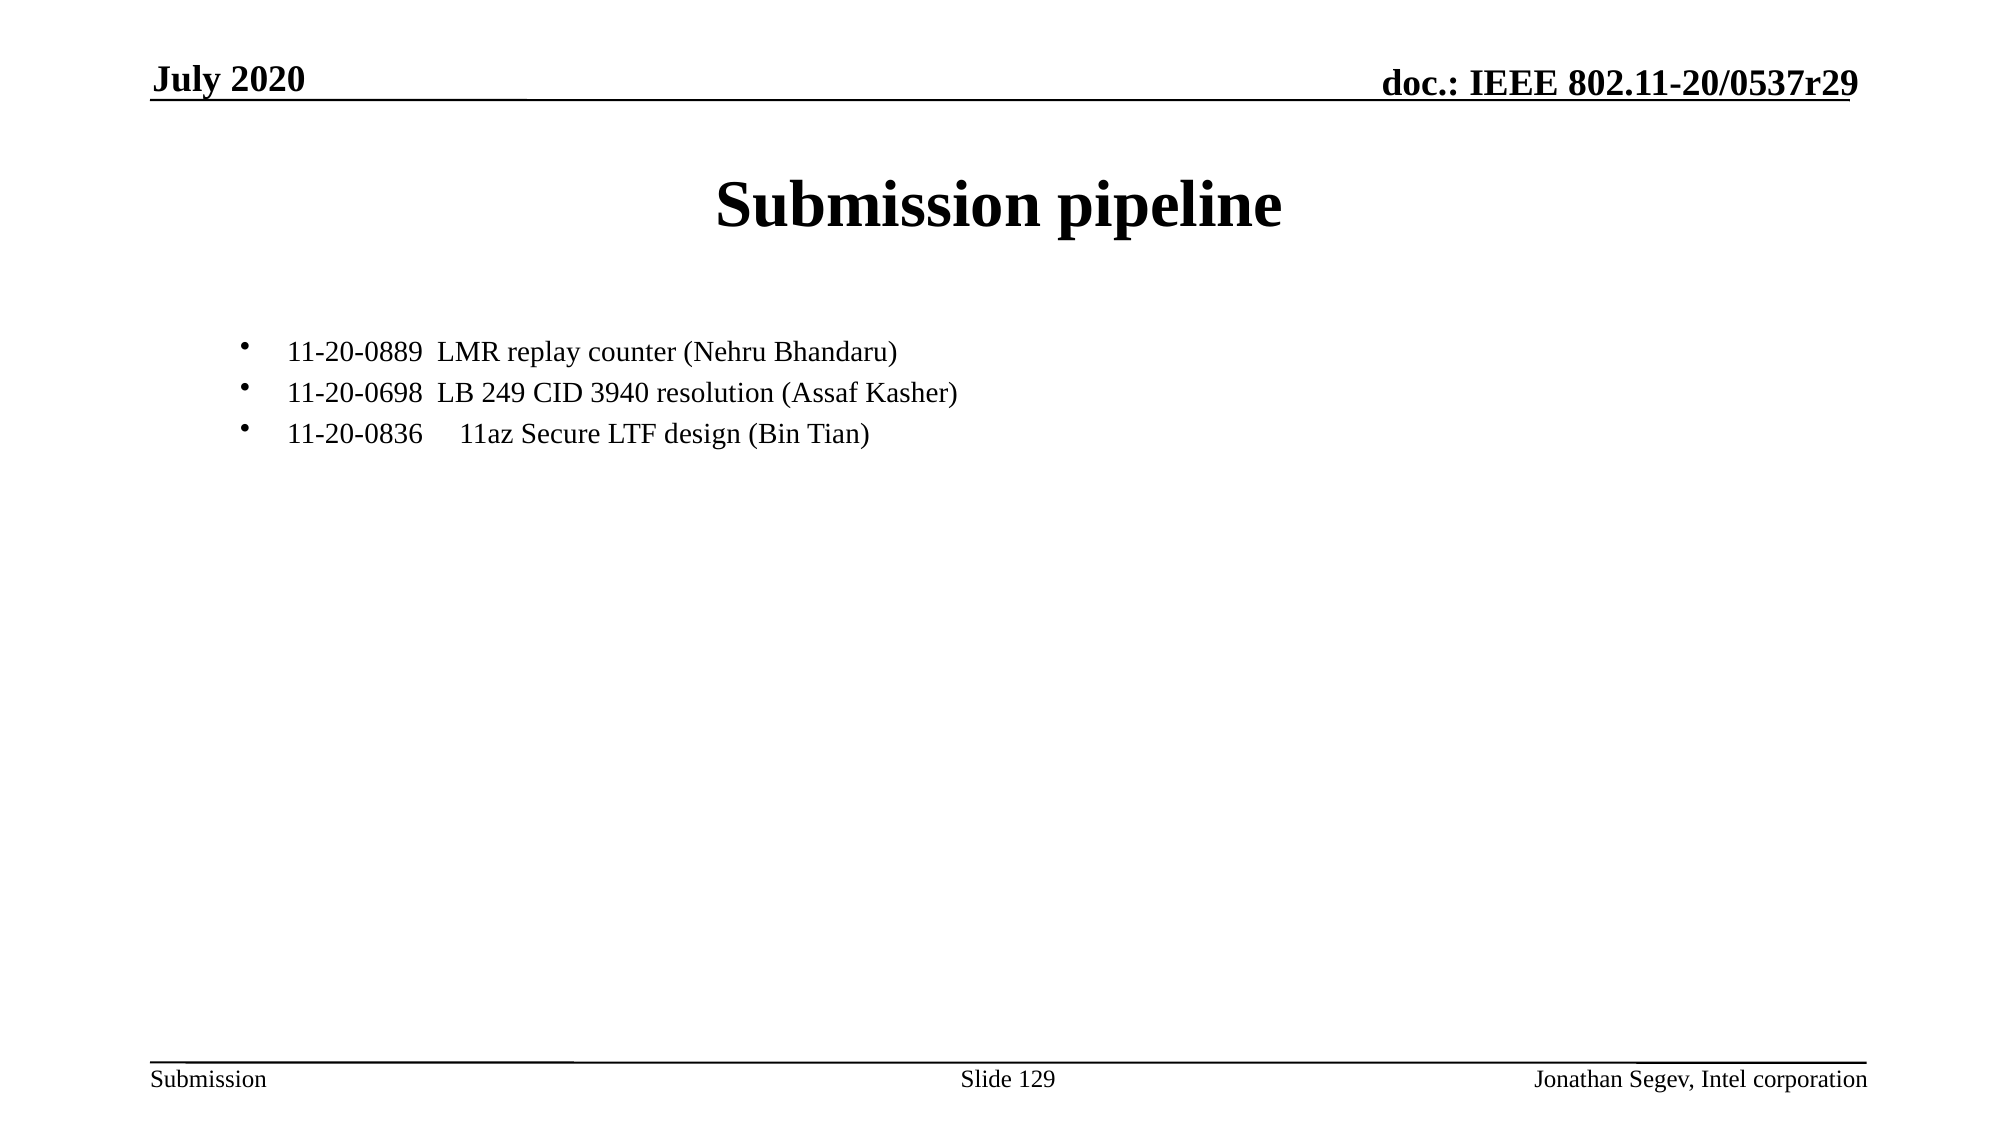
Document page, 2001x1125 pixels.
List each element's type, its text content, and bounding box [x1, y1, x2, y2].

title Submission pipeline [149, 112, 1850, 288]
slide_number Slide 129 [950, 1061, 1067, 1123]
list 11-20-0889 LMR replay counter (Nehru Bhandaru) 11-20-0698 LB 249 CID 3940 resolution (Assaf Kasher) 11-20-0836 11az Secure LTF design (Bin Tian) [149, 324, 1850, 1000]
footer Jonathan Segev, Intel corporation [1171, 1061, 1869, 1093]
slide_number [152, 54, 563, 100]
